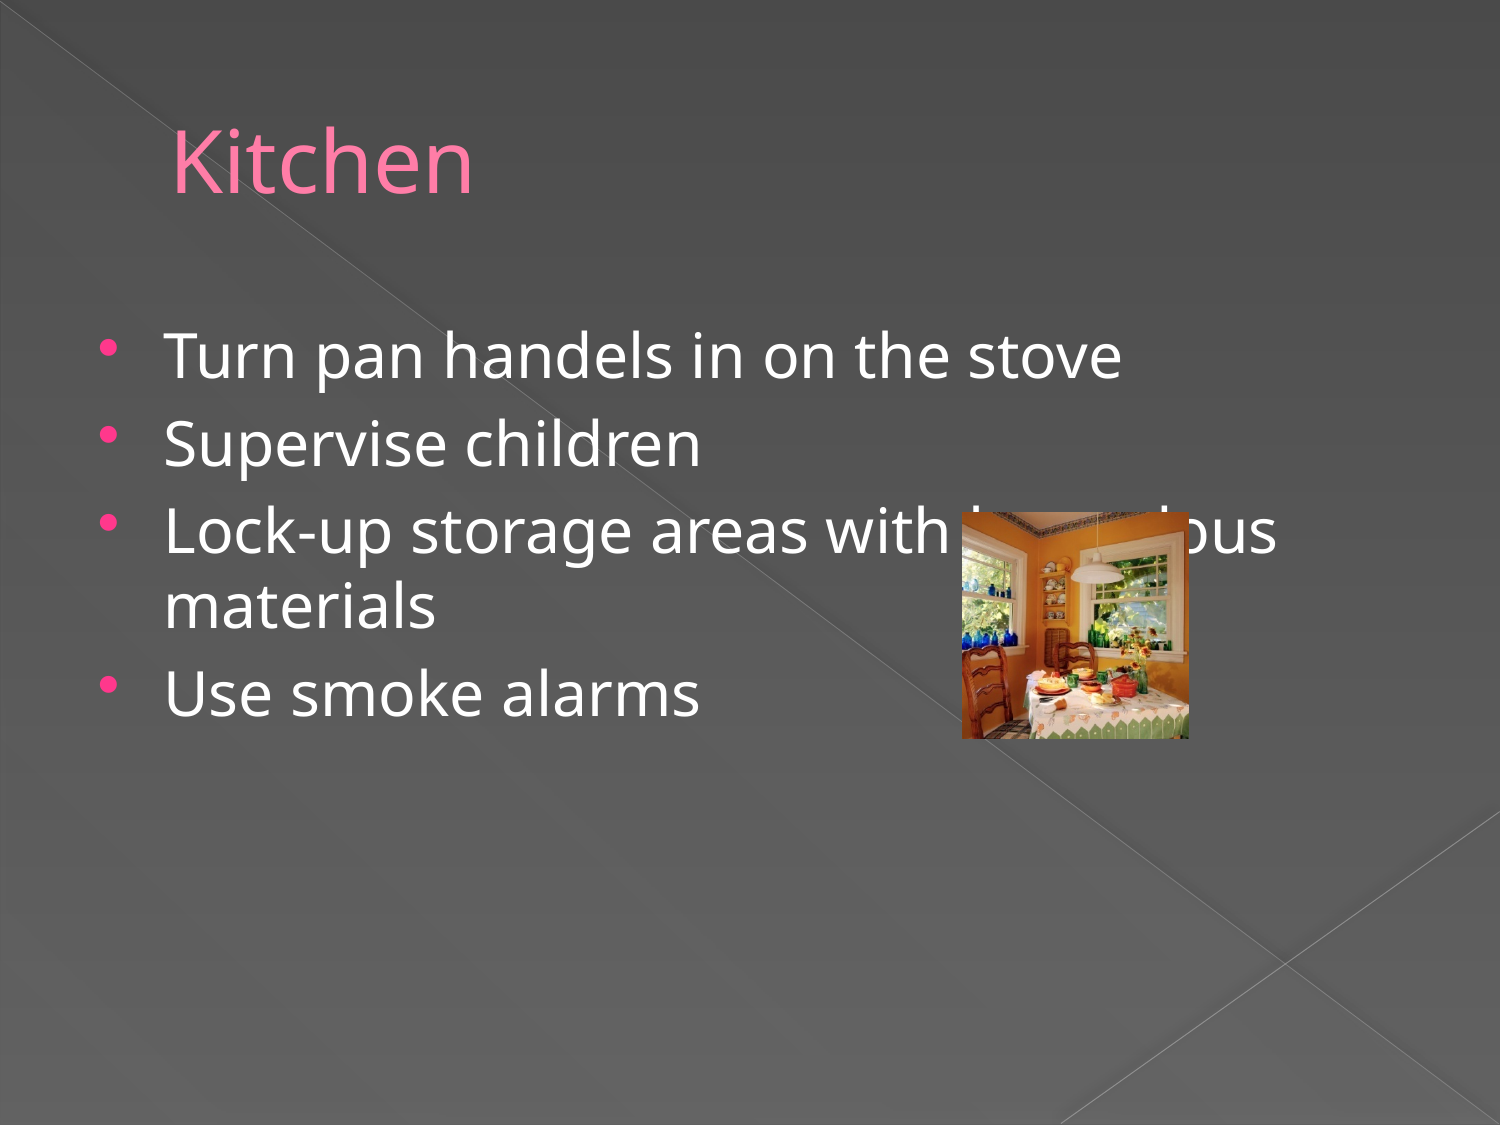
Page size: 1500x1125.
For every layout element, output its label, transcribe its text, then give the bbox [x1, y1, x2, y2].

title Kitchen [75, 43, 1425, 274]
list Turn pan handels in on the stove Supervise children Lock-up storage areas with hazordous materials Use smoke alarms [75, 308, 1425, 1059]
picture [962, 512, 1189, 739]
